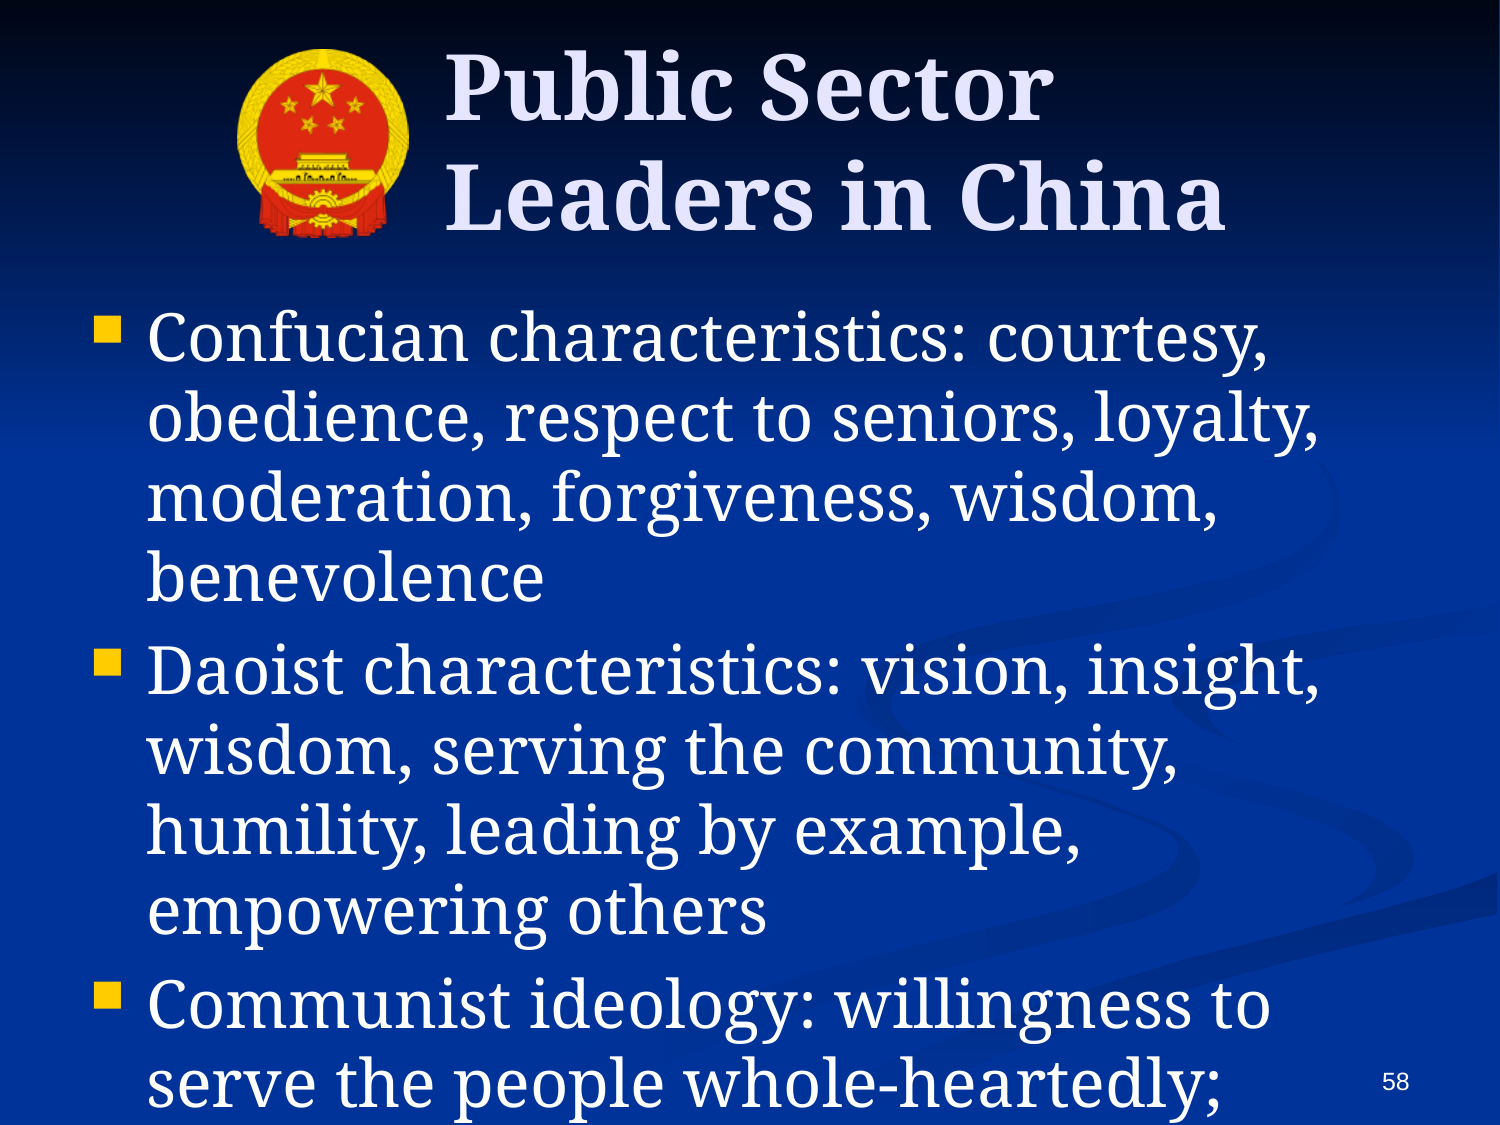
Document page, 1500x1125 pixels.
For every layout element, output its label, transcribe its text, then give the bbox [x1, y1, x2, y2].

list Confucian characteristics: courtesy, obedience, respect to seniors, loyalty, moderation, forgiveness, wisdom, benevolence Daoist characteristics: vision, insight, wisdom, serving the community, humility, leading by example, empowering others Communist ideology: willingness to serve the people whole-heartedly; placement of collective interests above self-interest [74, 287, 1426, 1038]
picture [237, 49, 409, 238]
title Public Sector Leaders in China [74, 44, 1426, 233]
slide_number 58 [1074, 1024, 1426, 1104]
